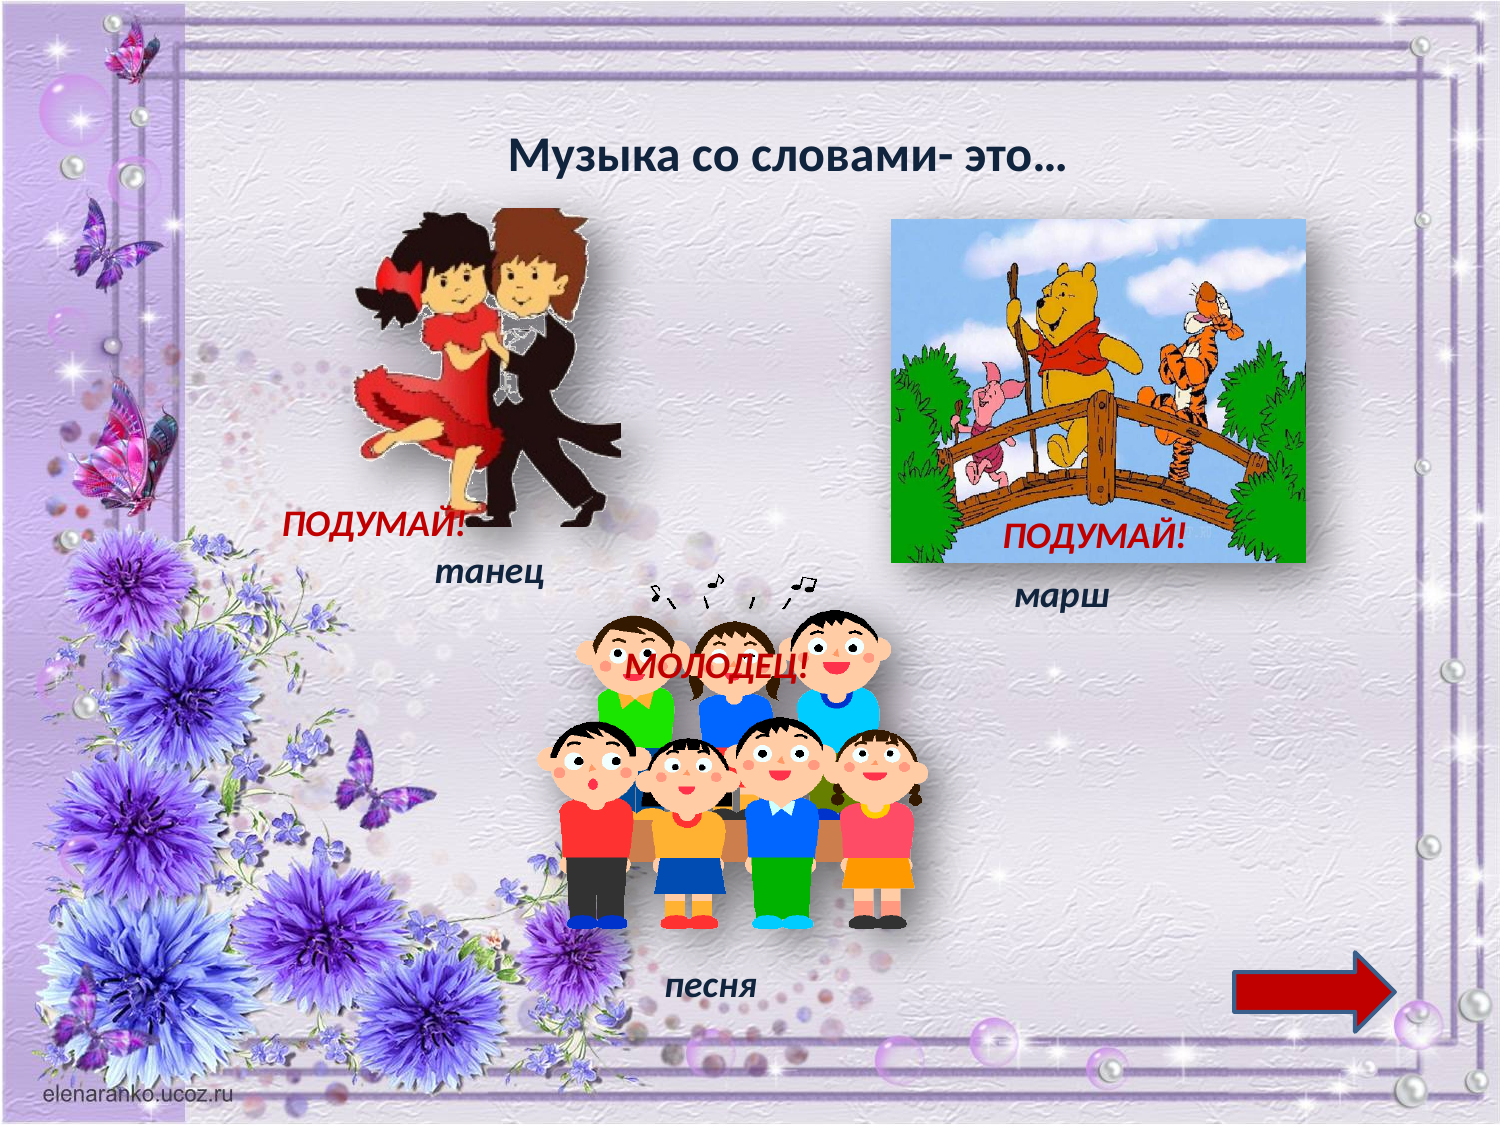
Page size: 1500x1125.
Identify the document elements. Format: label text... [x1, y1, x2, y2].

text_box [324, 207, 621, 600]
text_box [891, 219, 1306, 624]
text_box Музыка со словами- это… [492, 113, 1084, 189]
text_box [1232, 950, 1397, 1034]
text_box ПОДУМАЙ! [266, 491, 319, 552]
picture [0, 0, 1500, 1125]
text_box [537, 574, 928, 1014]
